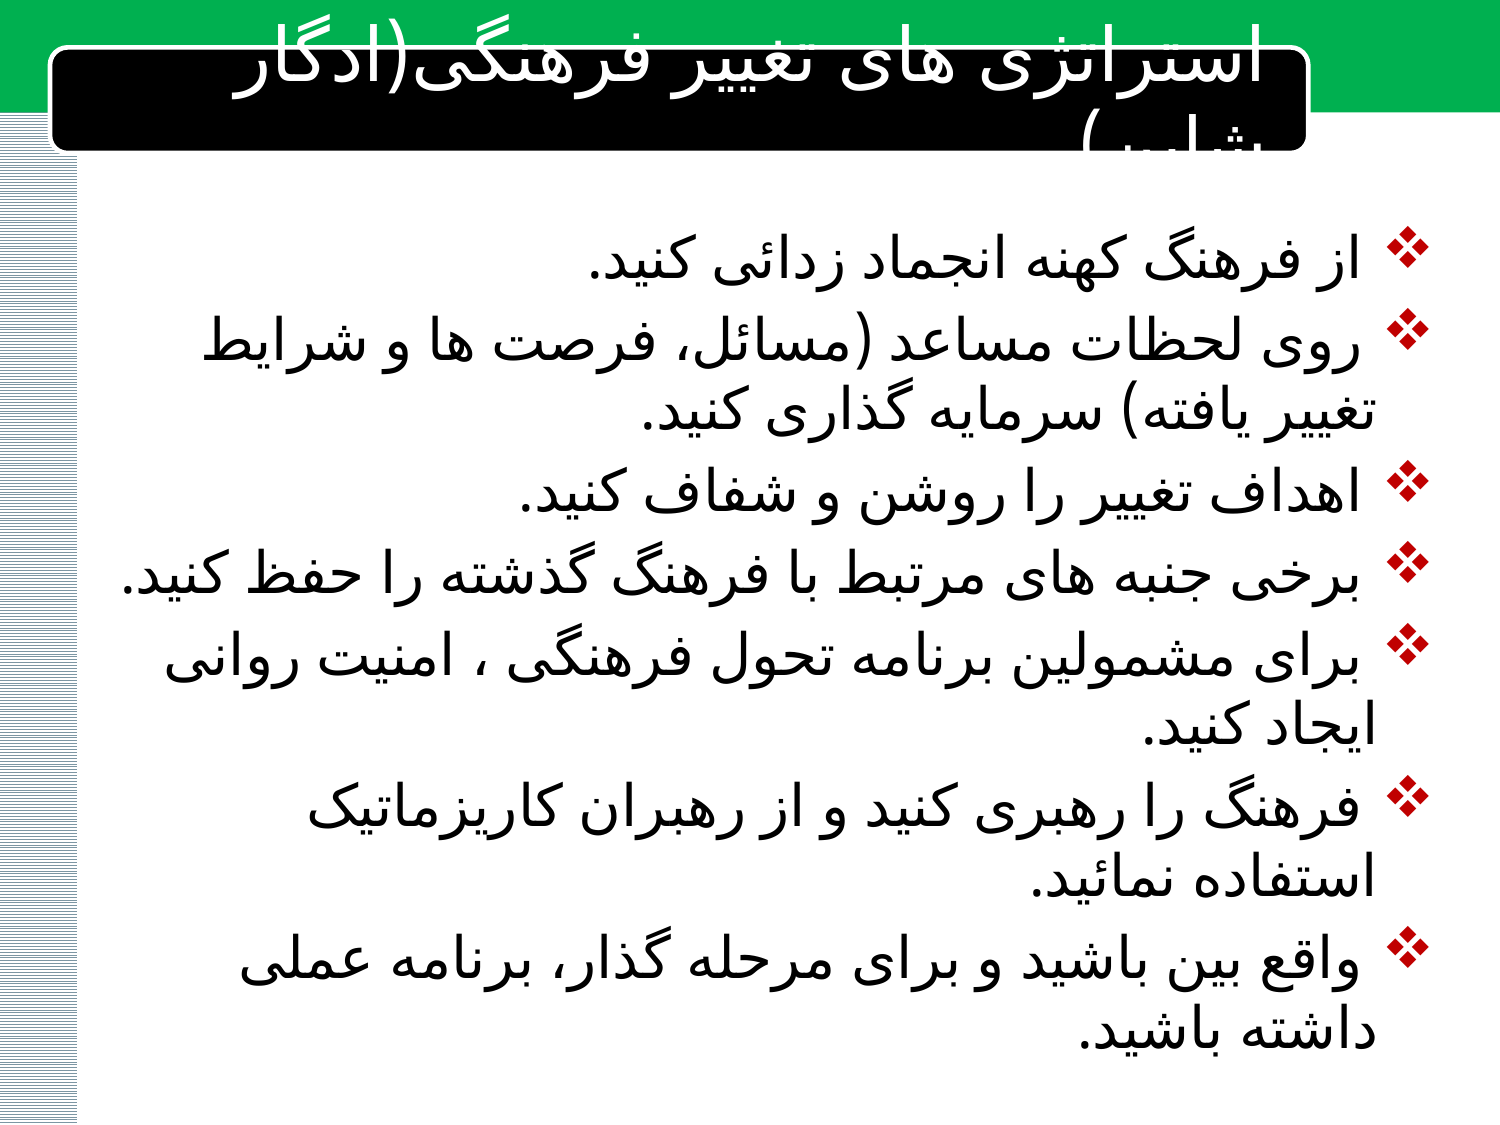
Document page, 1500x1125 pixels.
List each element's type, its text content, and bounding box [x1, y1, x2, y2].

title استراتژی های تغییر فرهنگی(ادگار شاین) [70, 50, 1283, 143]
list از فرهنگ کهنه انجماد زدائی کنید. روی لحظات مساعد (مسائل، فرصت ها و شرایط تغییر یافته) سرمایه گذاری کنید. اهداف تغییر را روشن و شفاف کنید. برخی جنبه های مرتبط با فرهنگ گذشته را حفظ کنید. برای مشمولین برنامه تحول فرهنگی ، امنیت روانی ایجاد کنید. فرهنگ را رهبری کنید و از رهبران کاریزماتیک استفاده نمائید. واقع بین باشید و برای مرحله گذار، برنامه عملی داشته باشید. [99, 212, 1450, 1074]
